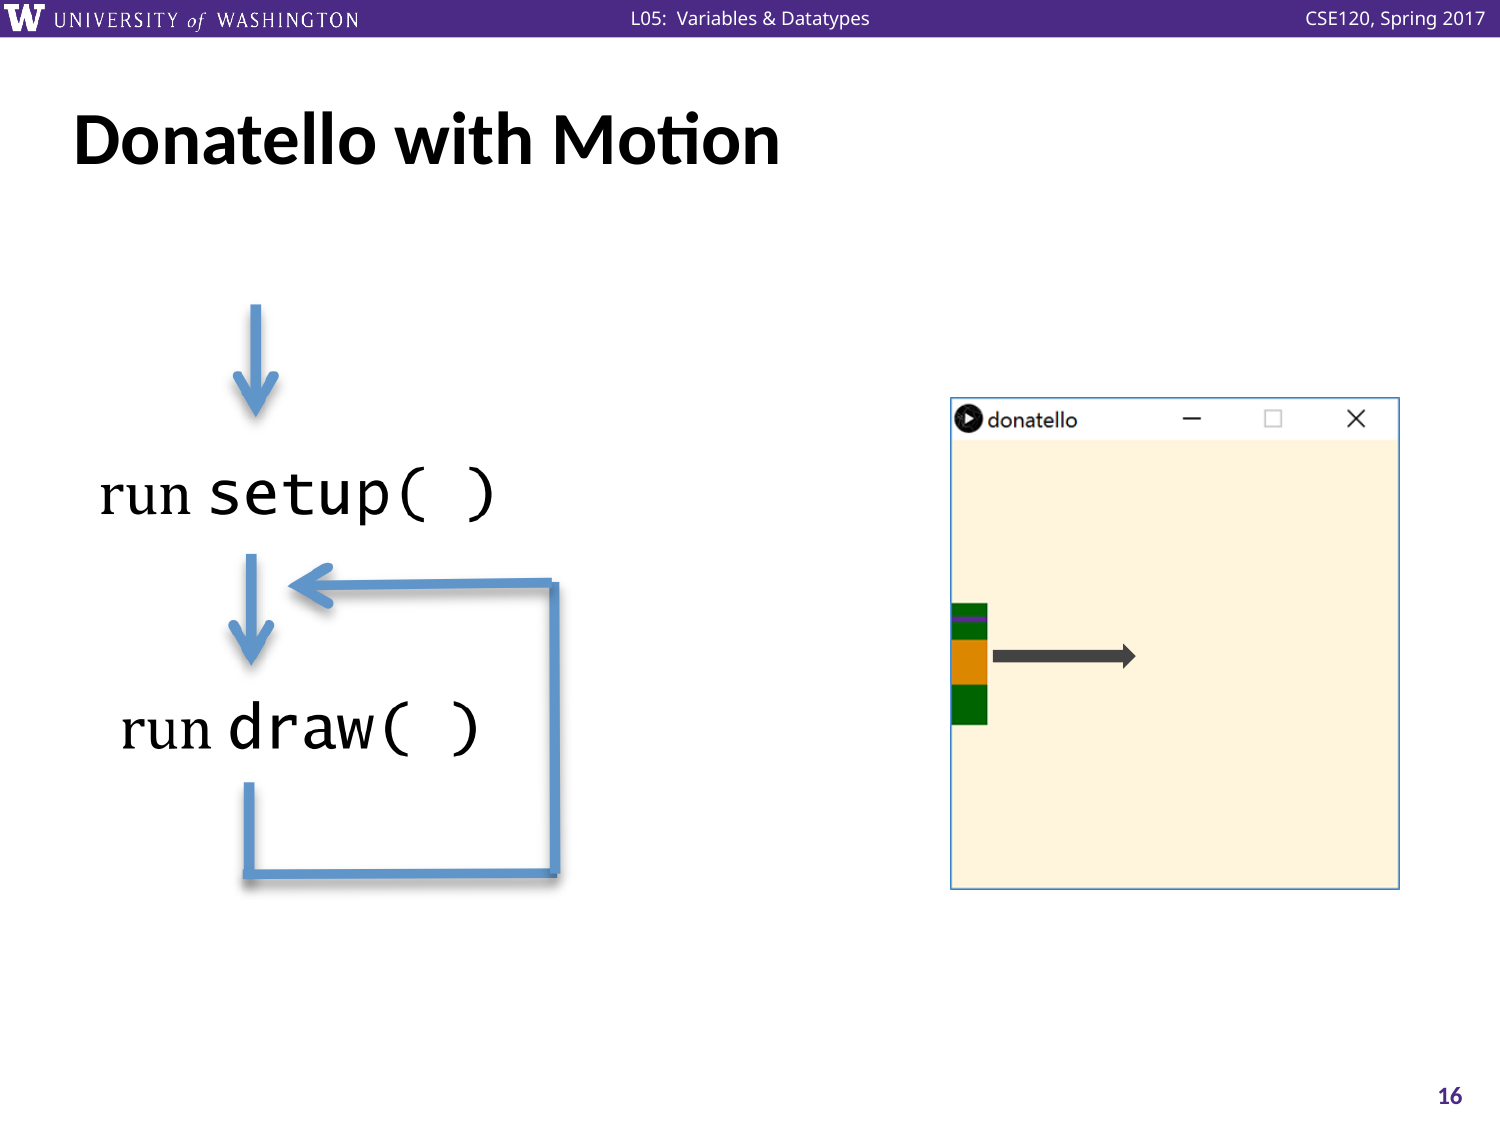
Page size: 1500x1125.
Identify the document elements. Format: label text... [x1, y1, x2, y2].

title Donatello with Motion [58, 71, 1438, 198]
picture [4, 4, 358, 32]
picture [1217, 397, 1401, 890]
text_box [126, 246, 1217, 991]
slide_number 16 [1400, 1065, 1500, 1125]
picture [99, 299, 126, 900]
